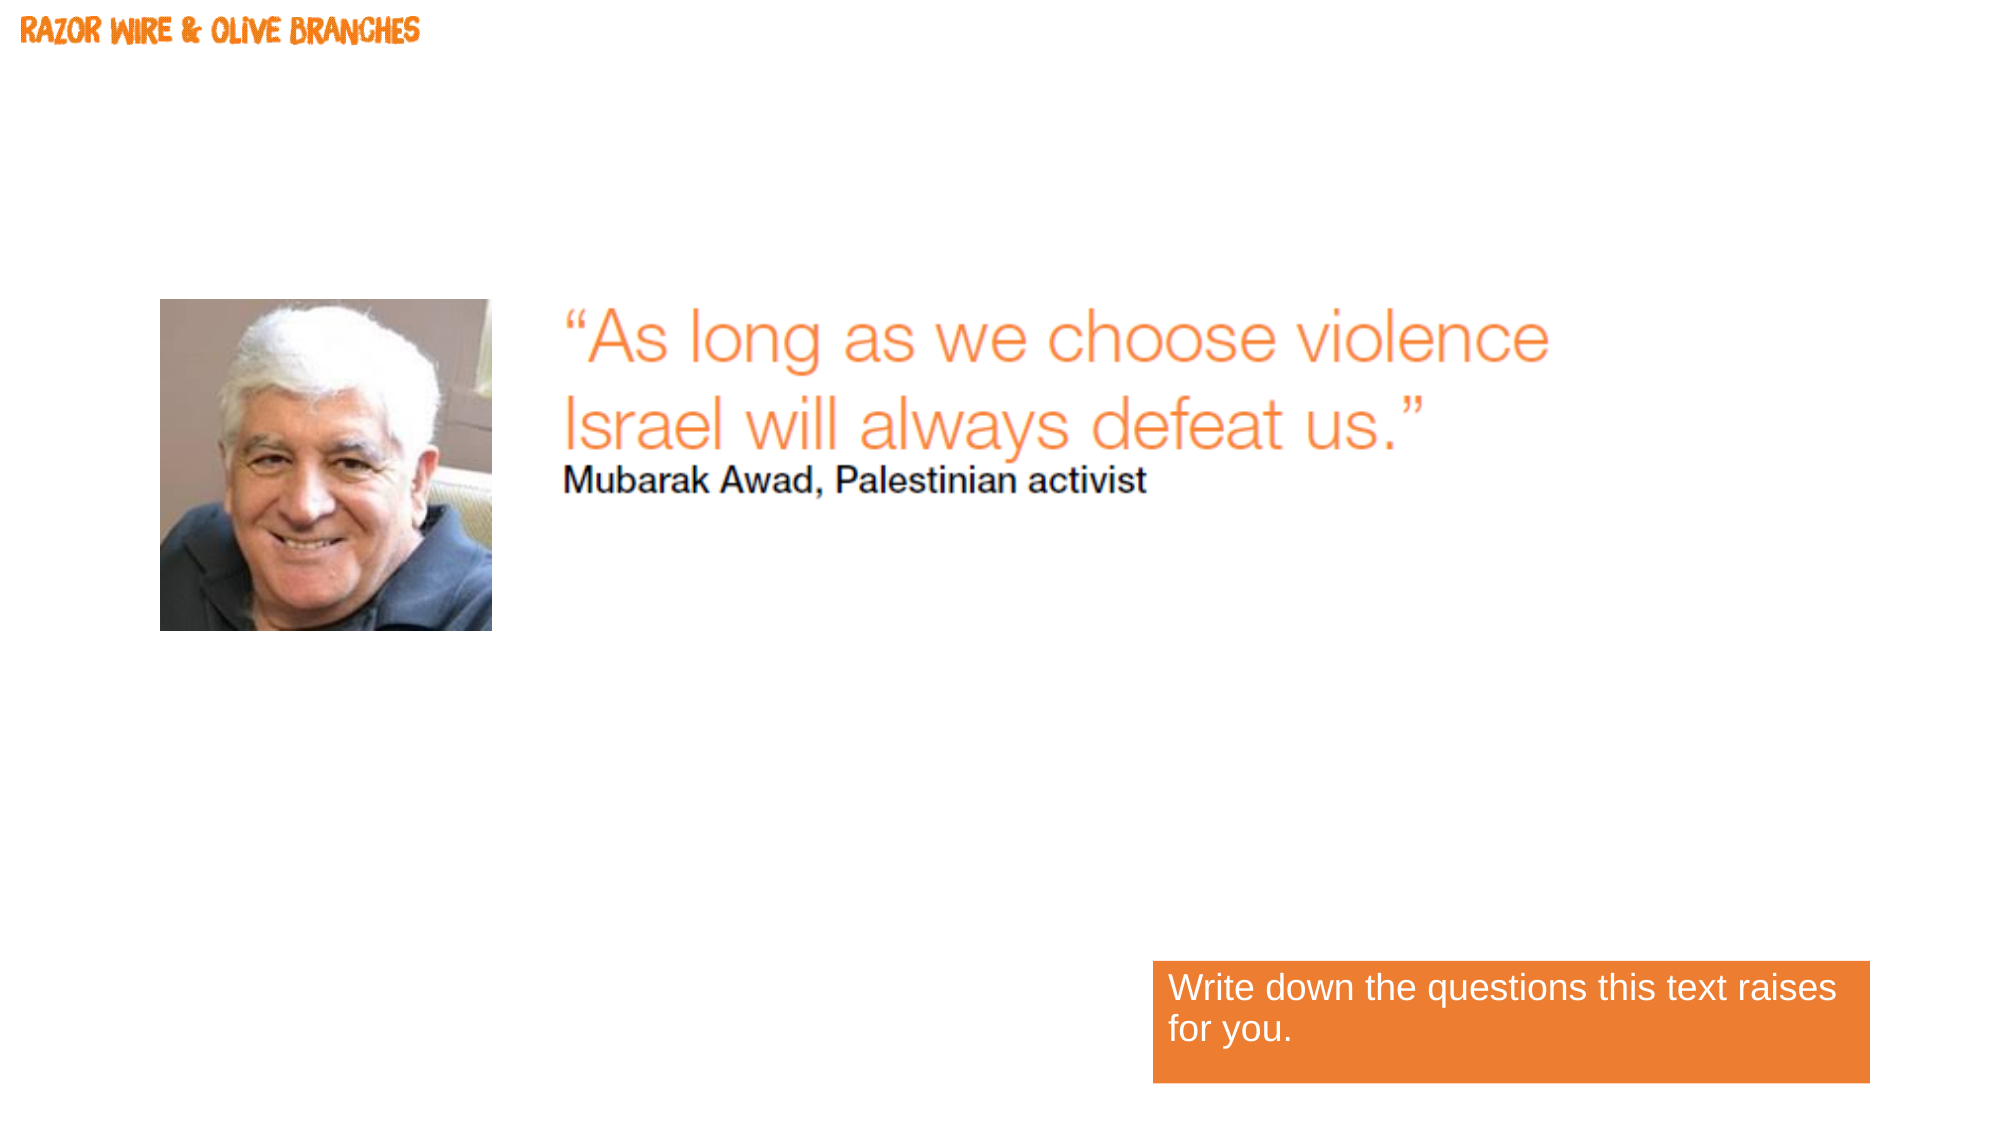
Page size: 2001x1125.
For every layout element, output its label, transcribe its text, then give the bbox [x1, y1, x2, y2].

picture [160, 299, 492, 631]
picture [514, 277, 1665, 555]
text_box Write down the questions this text raises for you. [1153, 960, 1870, 1084]
